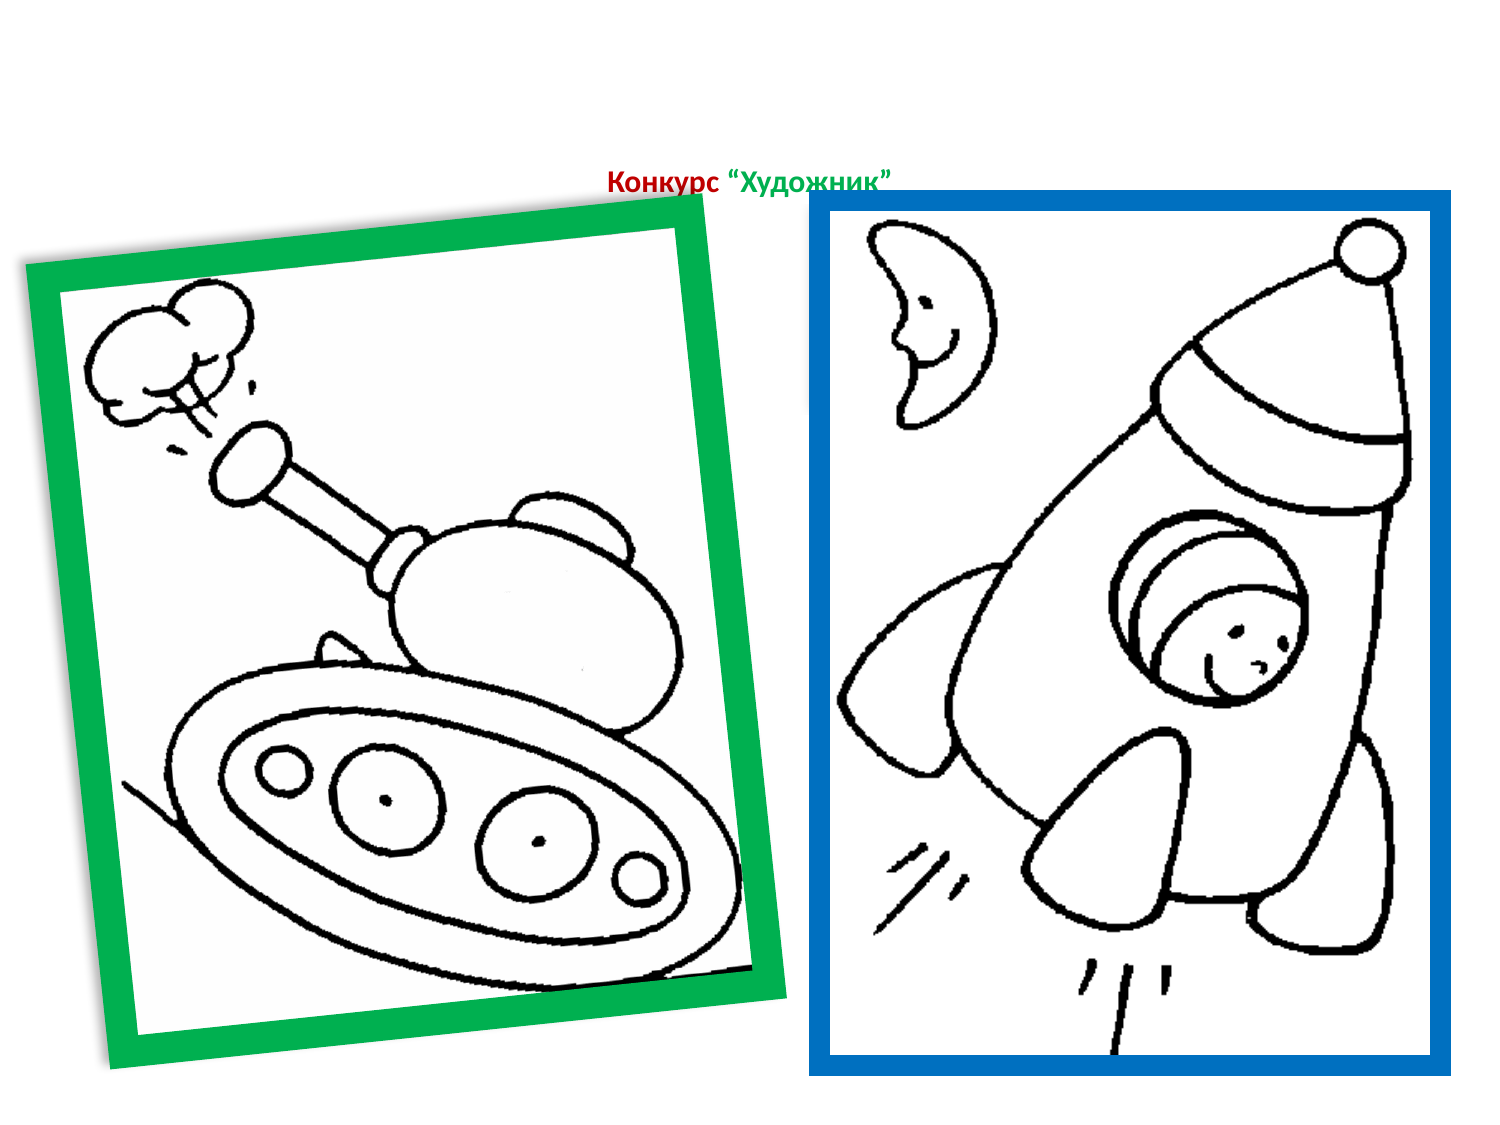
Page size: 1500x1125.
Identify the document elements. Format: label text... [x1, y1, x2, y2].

picture [716, 633, 752, 974]
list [96, 257, 716, 1006]
picture [410, 229, 677, 257]
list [829, 210, 1430, 1055]
title Конкурс “Художник” [74, 152, 1426, 247]
picture [61, 290, 96, 625]
picture [136, 1006, 405, 1034]
